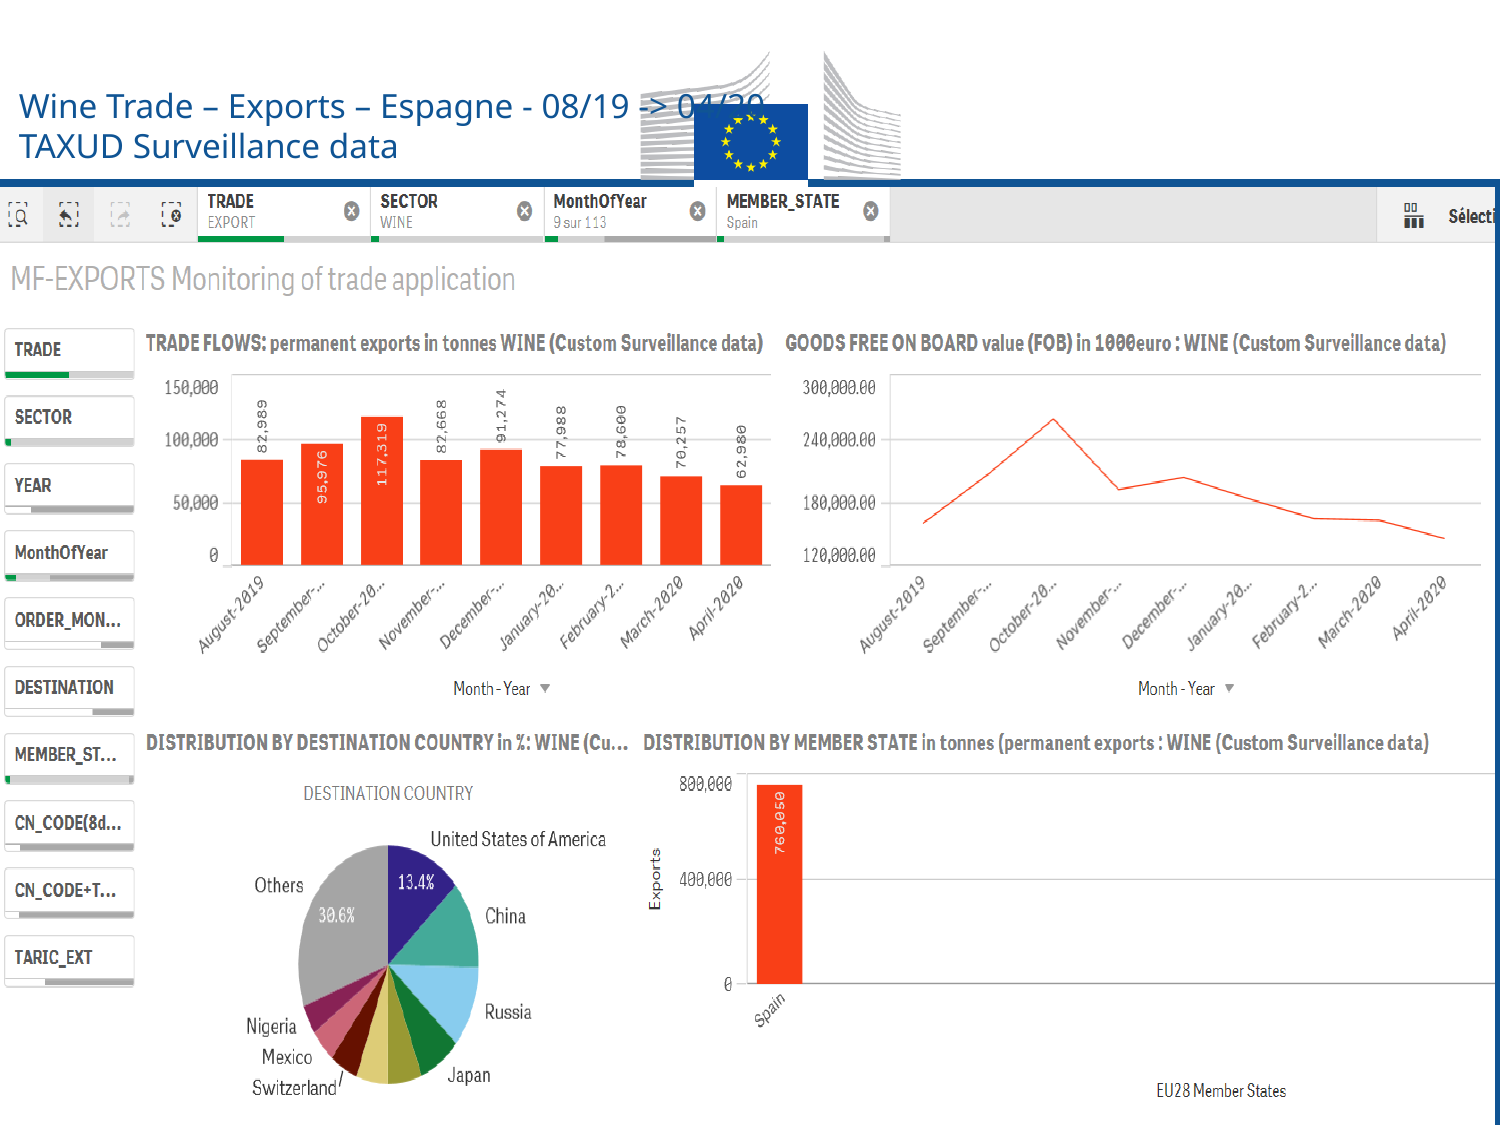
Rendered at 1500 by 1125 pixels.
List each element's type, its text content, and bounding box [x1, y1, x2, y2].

picture [0, 187, 1495, 1125]
text_box Wine Trade – Exports – Espagne - 08/19 -> 04/20 TAXUD Surveillance data [3, 78, 1014, 173]
